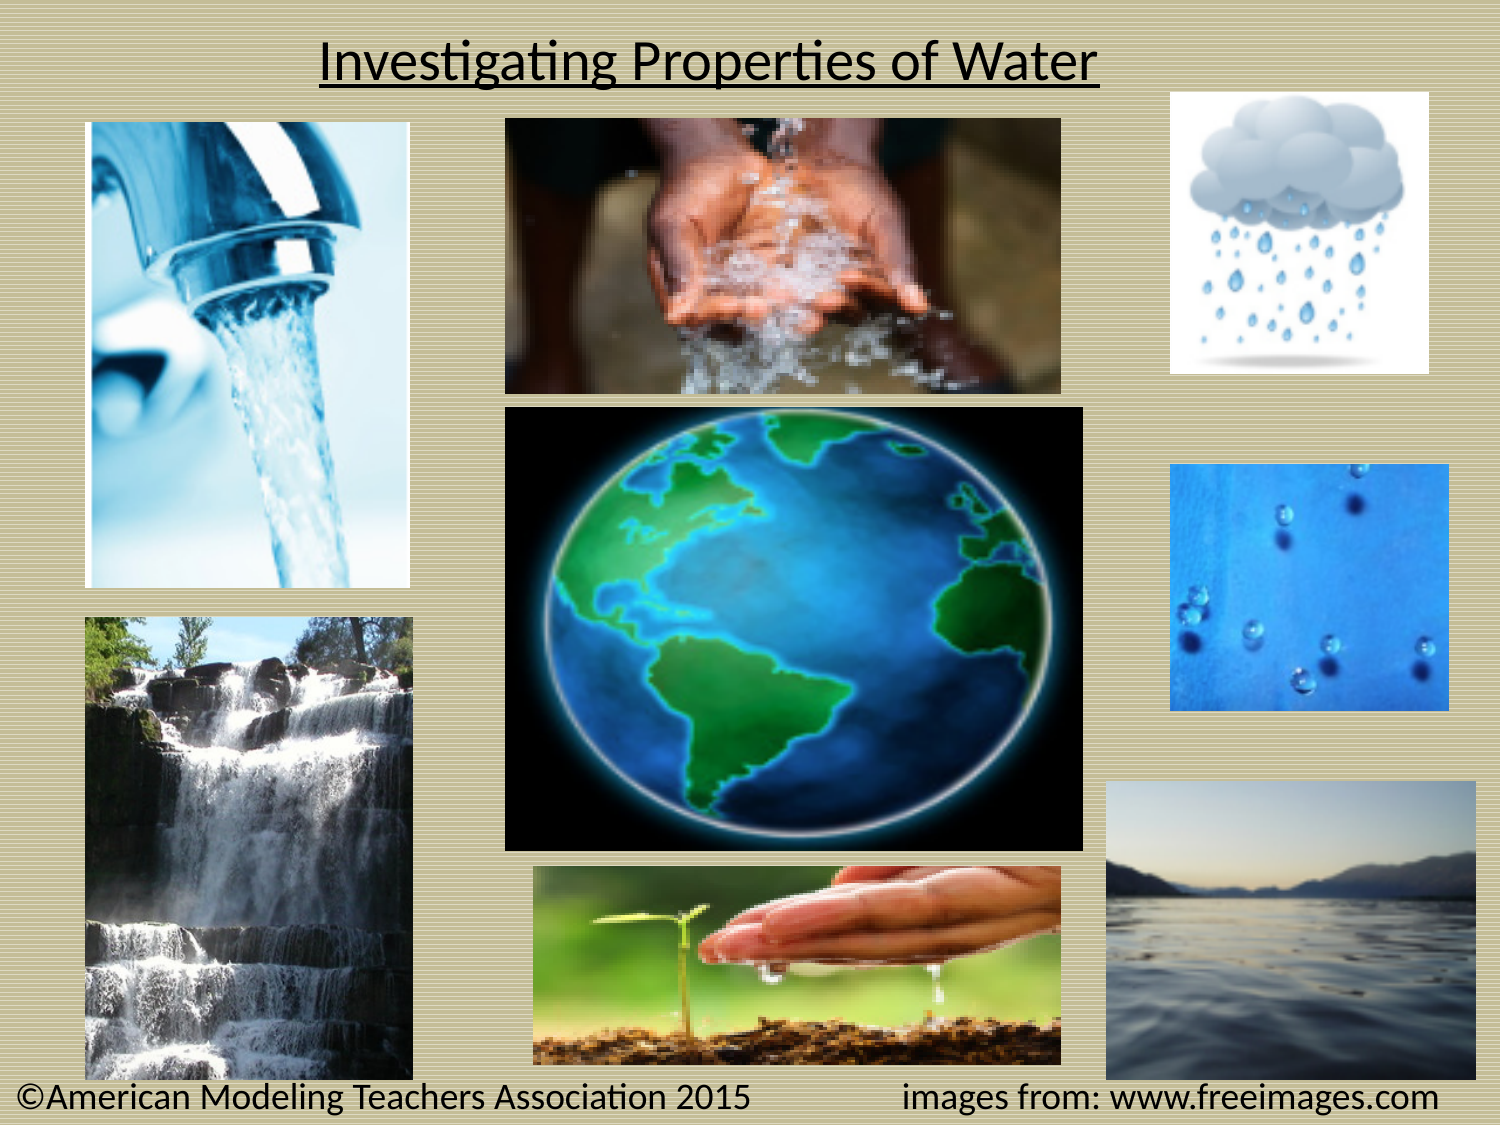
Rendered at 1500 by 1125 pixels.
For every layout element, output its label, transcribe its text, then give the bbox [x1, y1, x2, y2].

picture [505, 118, 1062, 394]
picture [533, 866, 1062, 1065]
picture [1170, 464, 1449, 711]
picture [85, 617, 413, 1080]
picture [505, 407, 1083, 851]
picture [1106, 780, 1477, 1080]
picture [85, 122, 410, 588]
picture [1170, 92, 1429, 375]
text_box ©American Modeling Teachers Association 2015 [0, 1064, 862, 1125]
text_box images from: www.freeimages.com [878, 1064, 1456, 1125]
title Investigating Properties of Water [34, 13, 1385, 171]
